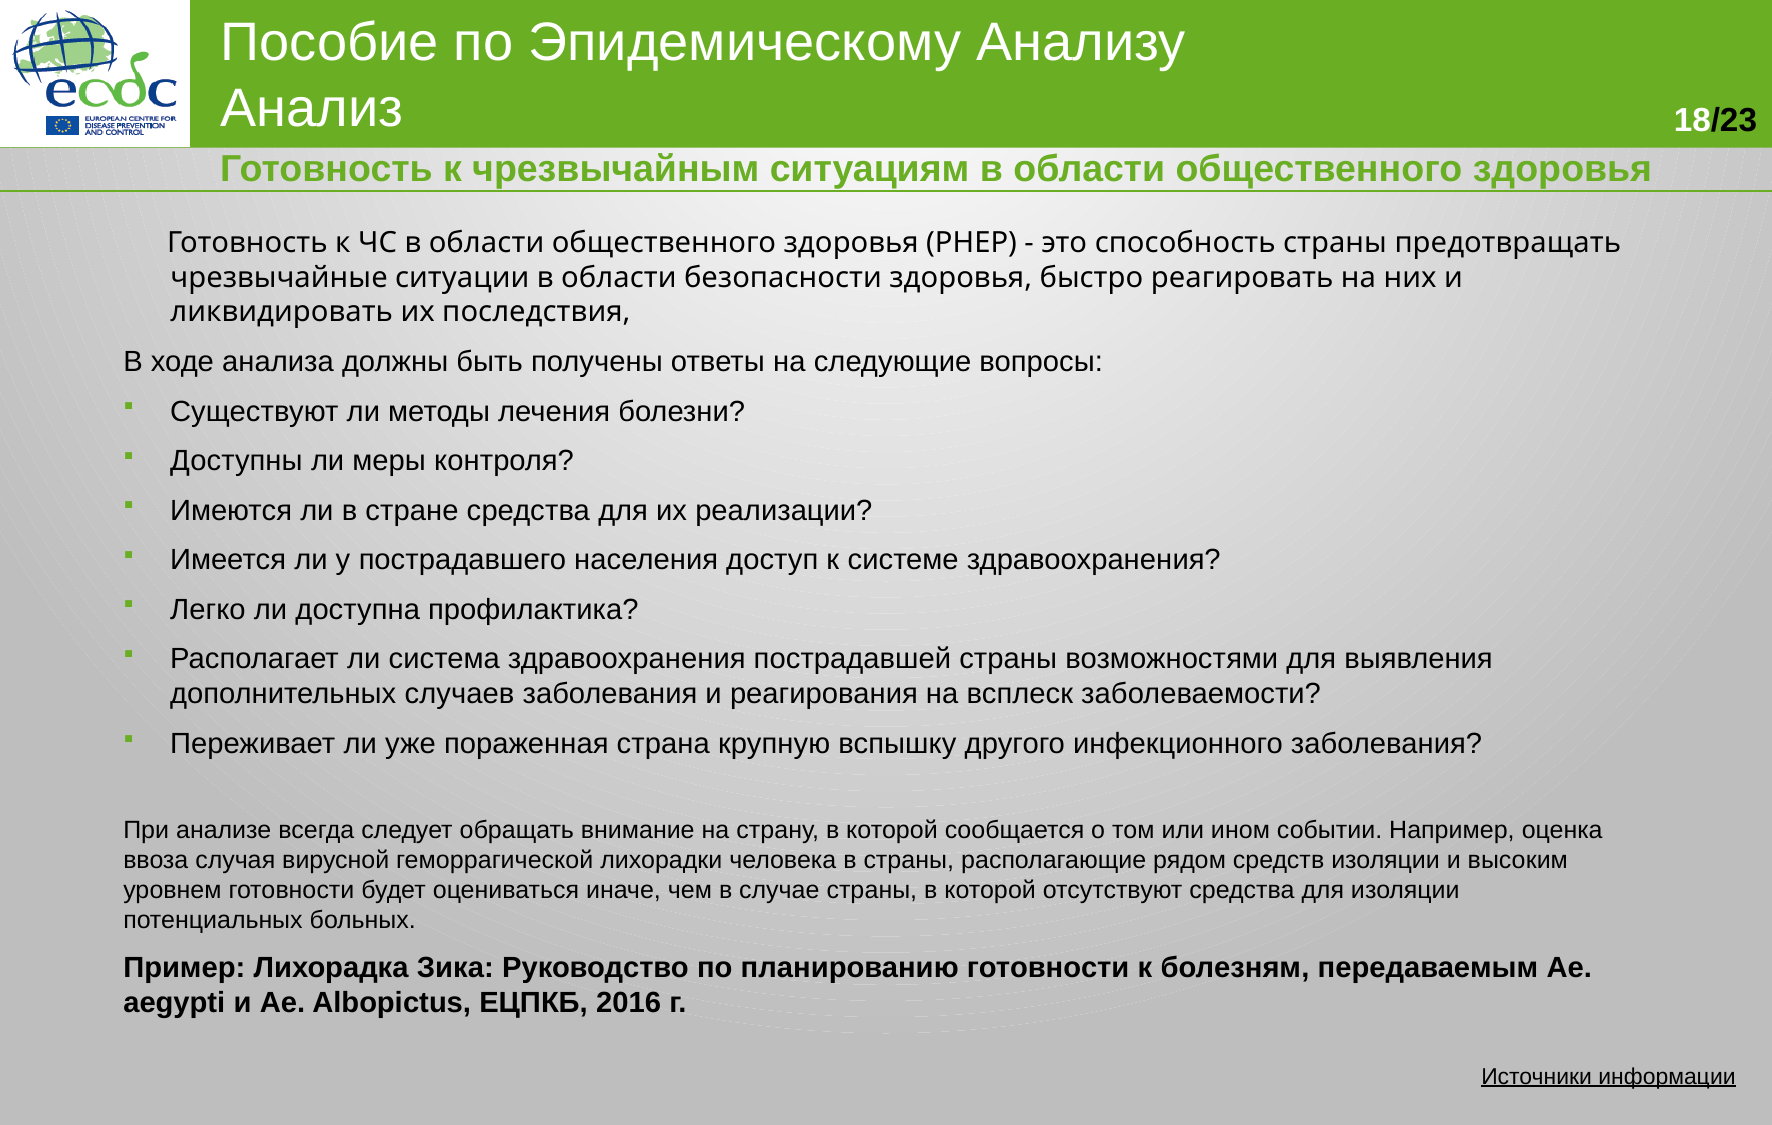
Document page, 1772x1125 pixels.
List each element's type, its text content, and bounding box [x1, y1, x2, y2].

picture [0, 0, 190, 147]
text_box Источники информации [1456, 1057, 1751, 1097]
text_box Готовность к ЧС в области общественного здоровья (PHEP) - это способность страны предотвращать чрезвычайные ситуации в области безопасности здоровья, быстро реагировать на них и ликвидировать их последствия, В ходе анализа должны быть получены ответы на следующие вопросы: Существуют ли методы лечения болезни? Доступны ли меры контроля? Имеются ли в стране средства для их реализации? Имеется ли у пострадавшего населения доступ к системе здравоохранения? Легко ли доступна профилактика? Располагает ли система здравоохранения пострадавшей страны возможностями для выявления дополнительных случаев заболевания и реагирования на всплеск заболеваемости? Переживает ли уже пораженная страна крупную вспышку другого инфекционного заболевания? При анализе всегда следует обращать внимание на страну, в которой сообщается о том или ином событии. Например, оценка ввоза случая вирусной геморрагической лихорадки человека в страны, располагающие рядом средств изоляции и высоким уровнем готовности будет оцениваться иначе, чем в случае страны, в которой отсутствуют средства для изоляции потенциальных больных. Пример: Лихорадка Зика: Руководство по планированию готовности к болезням, передаваемым Ae. aegypti и Ae. Albopictus, ЕЦПКБ, 2016 г. [108, 215, 1639, 1125]
text_box Готовность к чрезвычайным ситуациям в области общественного здоровья [205, 141, 1721, 198]
